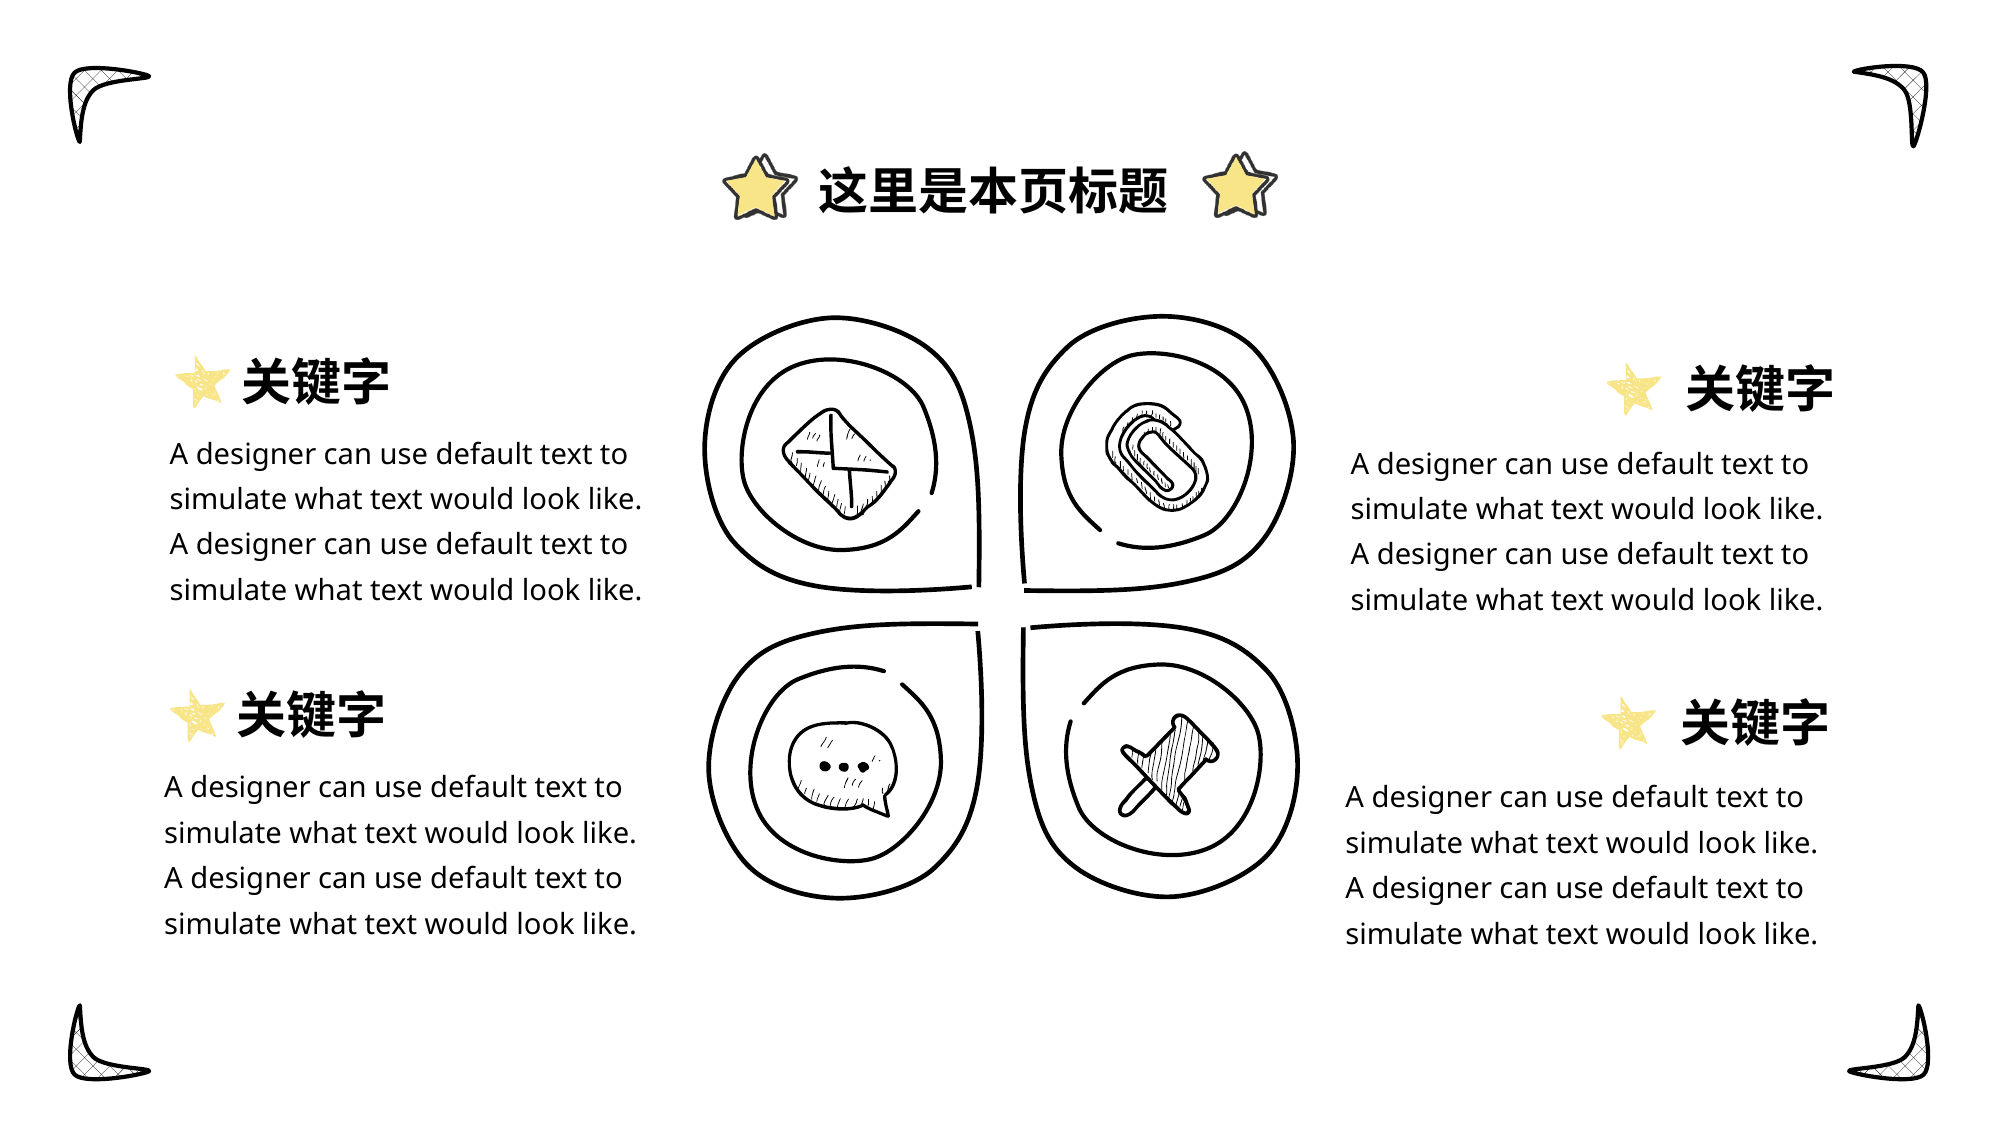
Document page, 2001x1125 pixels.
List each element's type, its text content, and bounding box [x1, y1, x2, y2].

text_box [170, 688, 226, 743]
text_box [1601, 696, 1657, 750]
text_box A designer can use default text to simulate what text would look like. A designer can use default text to simulate what text would look like. [149, 750, 661, 948]
text_box 这里是本页标题 [801, 151, 1186, 227]
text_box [1105, 402, 1210, 512]
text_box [704, 317, 980, 591]
text_box [1606, 362, 1662, 416]
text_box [707, 624, 983, 898]
text_box [1848, 1004, 1930, 1081]
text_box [1202, 151, 1278, 218]
text_box 关键字 [224, 342, 407, 418]
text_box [722, 153, 798, 220]
text_box A designer can use default text to simulate what text would look like. A designer can use default text to simulate what text would look like. [154, 417, 666, 614]
text_box [175, 355, 231, 409]
text_box A designer can use default text to simulate what text would look like. A designer can use default text to simulate what text would look like. [1335, 427, 1848, 624]
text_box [781, 407, 898, 521]
text_box 关键字 [1605, 350, 1851, 425]
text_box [1019, 316, 1295, 591]
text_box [1117, 713, 1220, 818]
text_box 关键字 [1599, 683, 1846, 759]
text_box [1852, 64, 1928, 148]
text_box [69, 1004, 151, 1081]
text_box A designer can use default text to simulate what text would look like. A designer can use default text to simulate what text would look like. [1330, 760, 1842, 958]
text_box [787, 720, 898, 818]
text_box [1022, 623, 1298, 897]
text_box 关键字 [219, 676, 401, 752]
text_box [69, 66, 151, 143]
